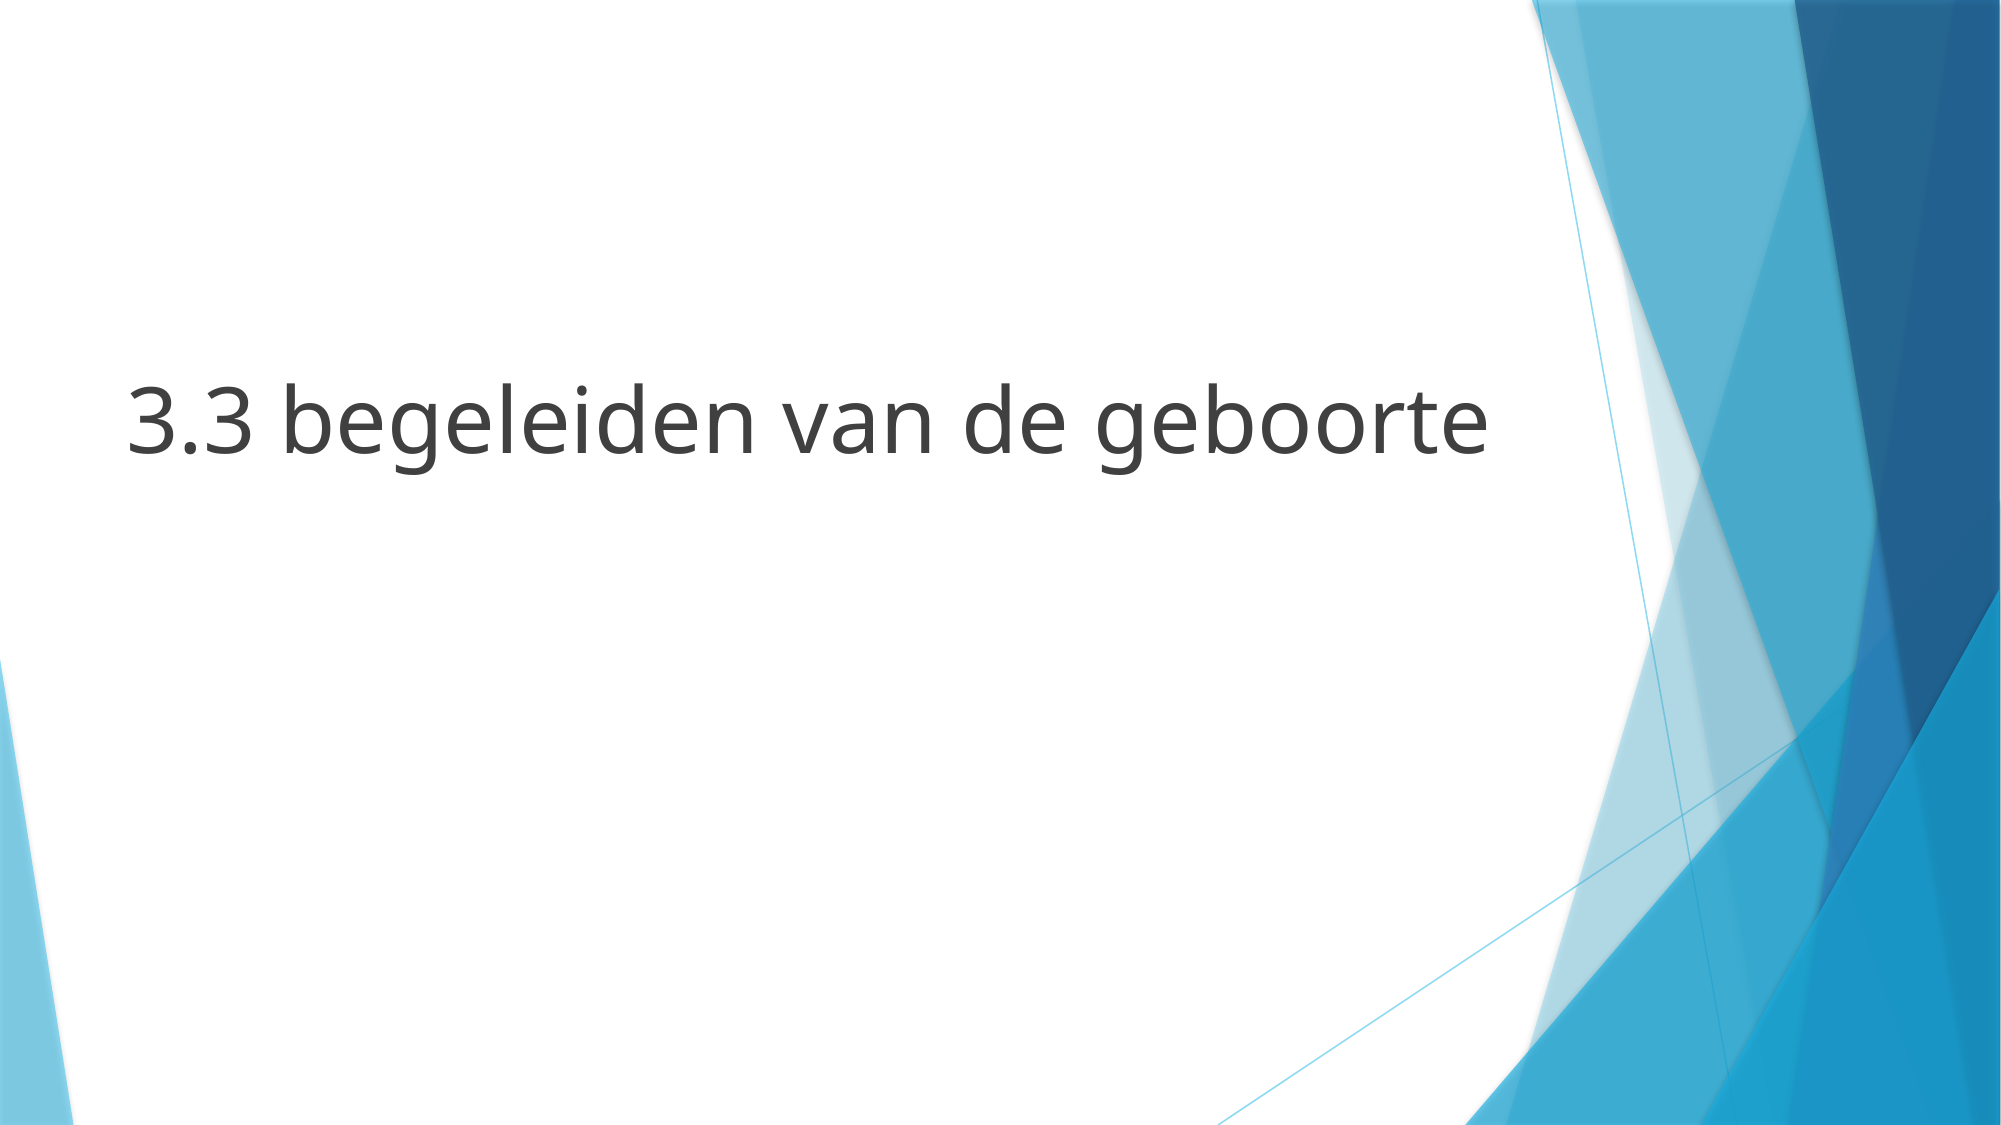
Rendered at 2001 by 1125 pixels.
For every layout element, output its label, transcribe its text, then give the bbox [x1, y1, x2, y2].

list 3.3 begeleiden van de geboorte [111, 354, 1522, 992]
